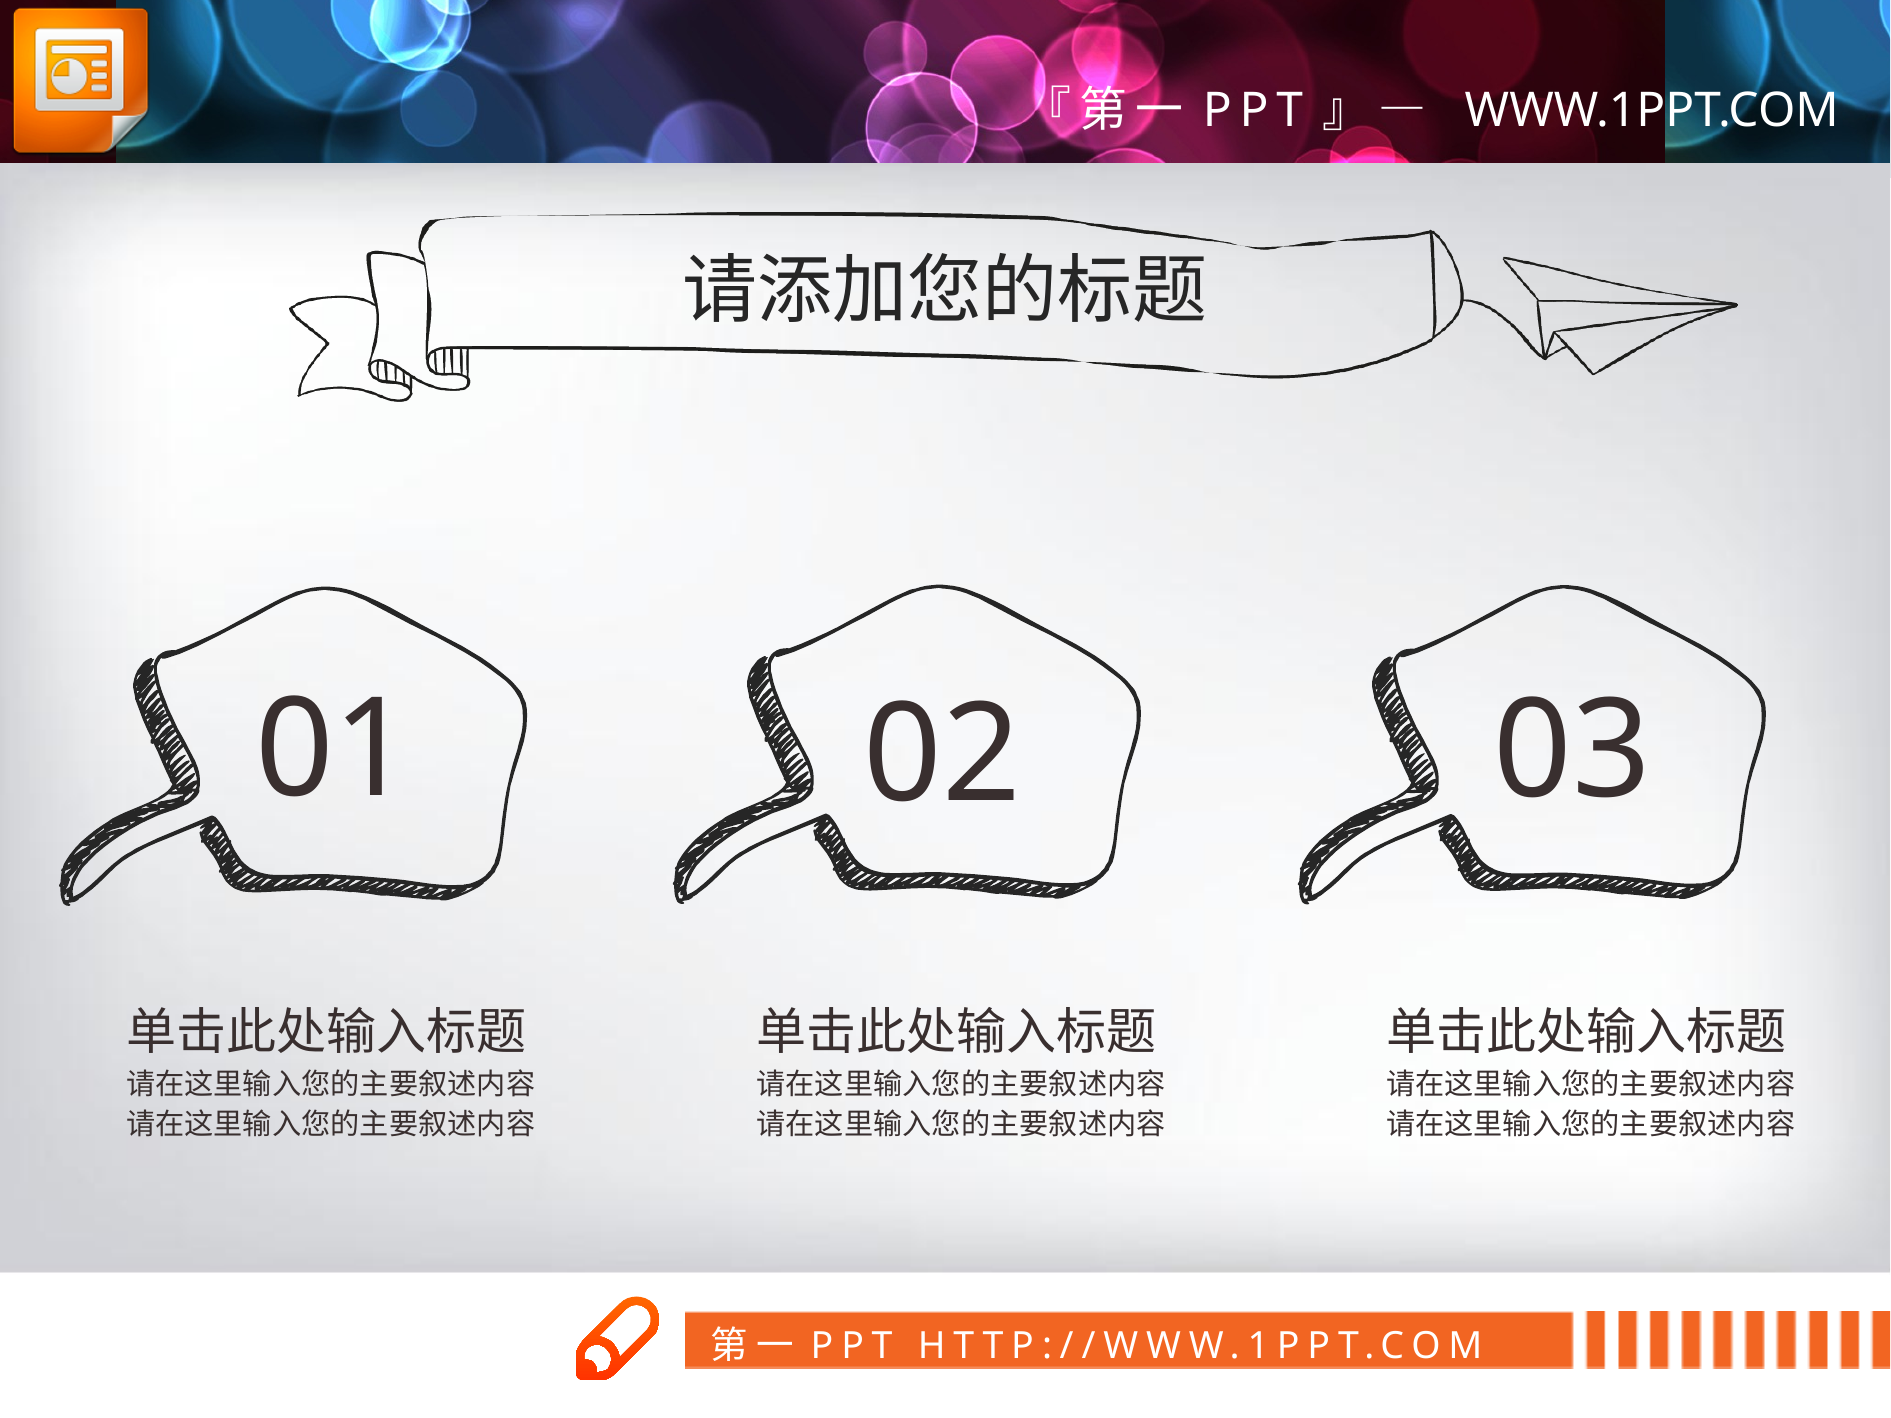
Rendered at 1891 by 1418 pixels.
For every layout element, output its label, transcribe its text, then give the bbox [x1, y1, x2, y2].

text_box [672, 584, 1182, 905]
picture [685, 1311, 1891, 1369]
text_box 单击此处输入标题 请在这里输入您的主要叙述内容 请在这里输入您的主要叙述内容 [741, 991, 1182, 1149]
text_box 单击此处输入标题 请在这里输入您的主要叙述内容 请在这里输入您的主要叙述内容 [1371, 991, 1812, 1149]
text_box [58, 586, 574, 907]
text_box 单击此处输入标题 请在这里输入您的主要叙述内容 请在这里输入您的主要叙述内容 [111, 991, 552, 1149]
picture [0, 0, 1891, 1275]
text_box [1297, 584, 1812, 905]
